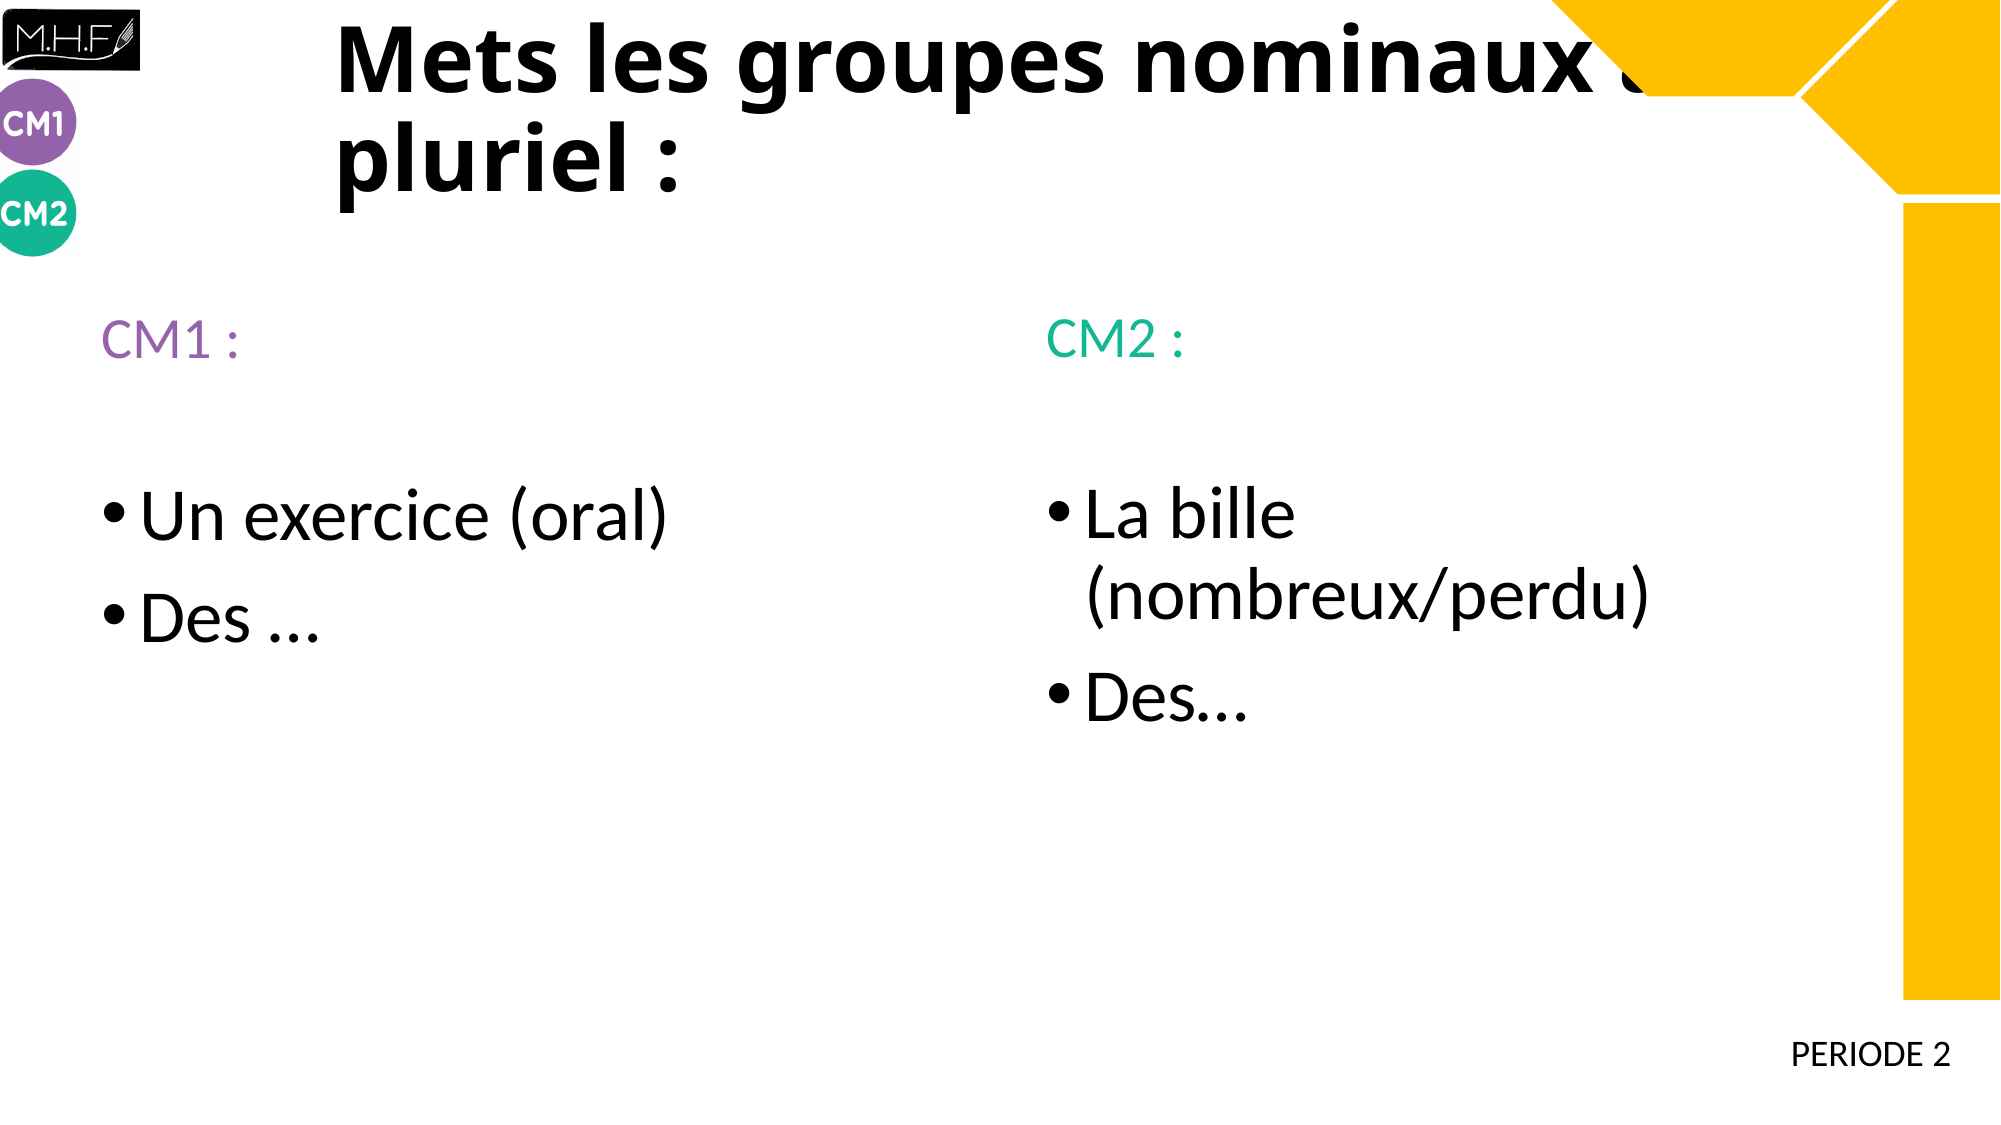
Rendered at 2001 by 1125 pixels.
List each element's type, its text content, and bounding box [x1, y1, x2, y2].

text_box [1799, 0, 2000, 196]
text_box [1902, 202, 2000, 1001]
text_box CM2 : La bille (nombreux/perdu) Des… [1031, 299, 1853, 1014]
title Mets les groupes nominaux au pluriel : [318, 3, 1865, 221]
picture [0, 7, 140, 259]
text_box PERIODE 2 [1362, 1021, 1967, 1125]
list CM1 : Un exercice (oral) Des … [86, 300, 897, 1015]
text_box [1549, 0, 1892, 98]
